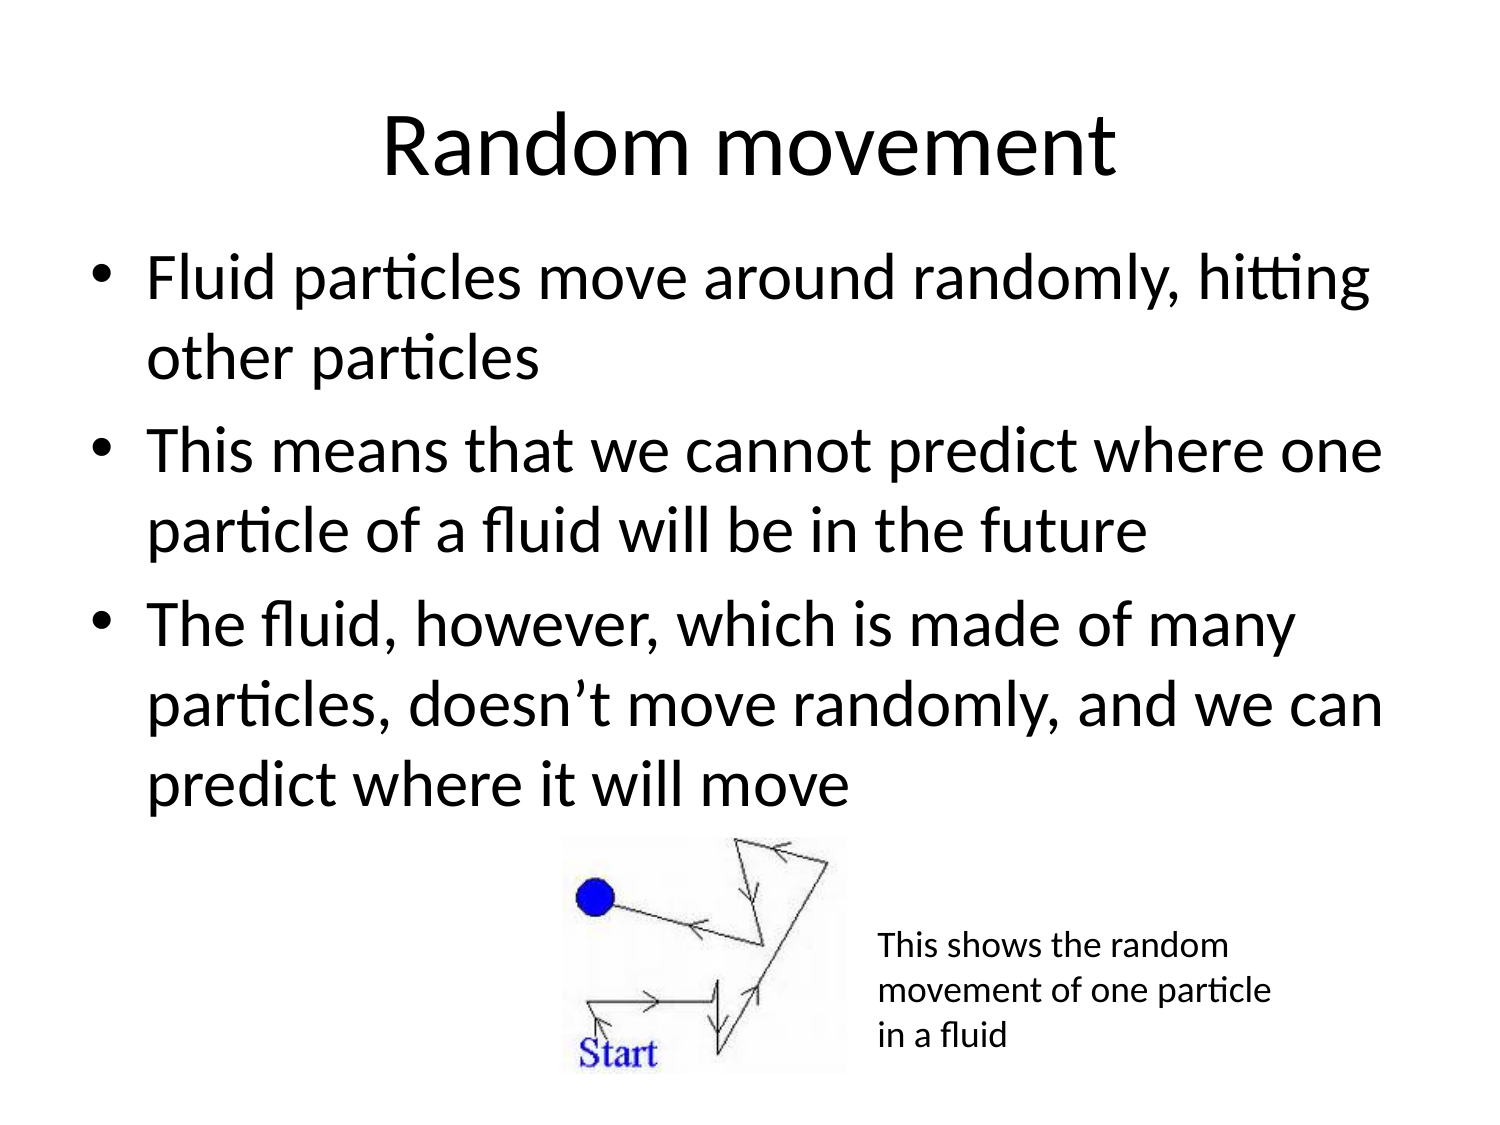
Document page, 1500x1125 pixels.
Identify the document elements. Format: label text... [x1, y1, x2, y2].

picture [562, 837, 848, 1074]
title Random movement [75, 45, 1425, 224]
list Fluid particles move around randomly, hitting other particles This means that we cannot predict where one particle of a fluid will be in the future The fluid, however, which is made of many particles, doesn’t move randomly, and we can predict where it will move [75, 224, 1425, 968]
text_box This shows the random movement of one particle in a fluid [862, 912, 1313, 1063]
